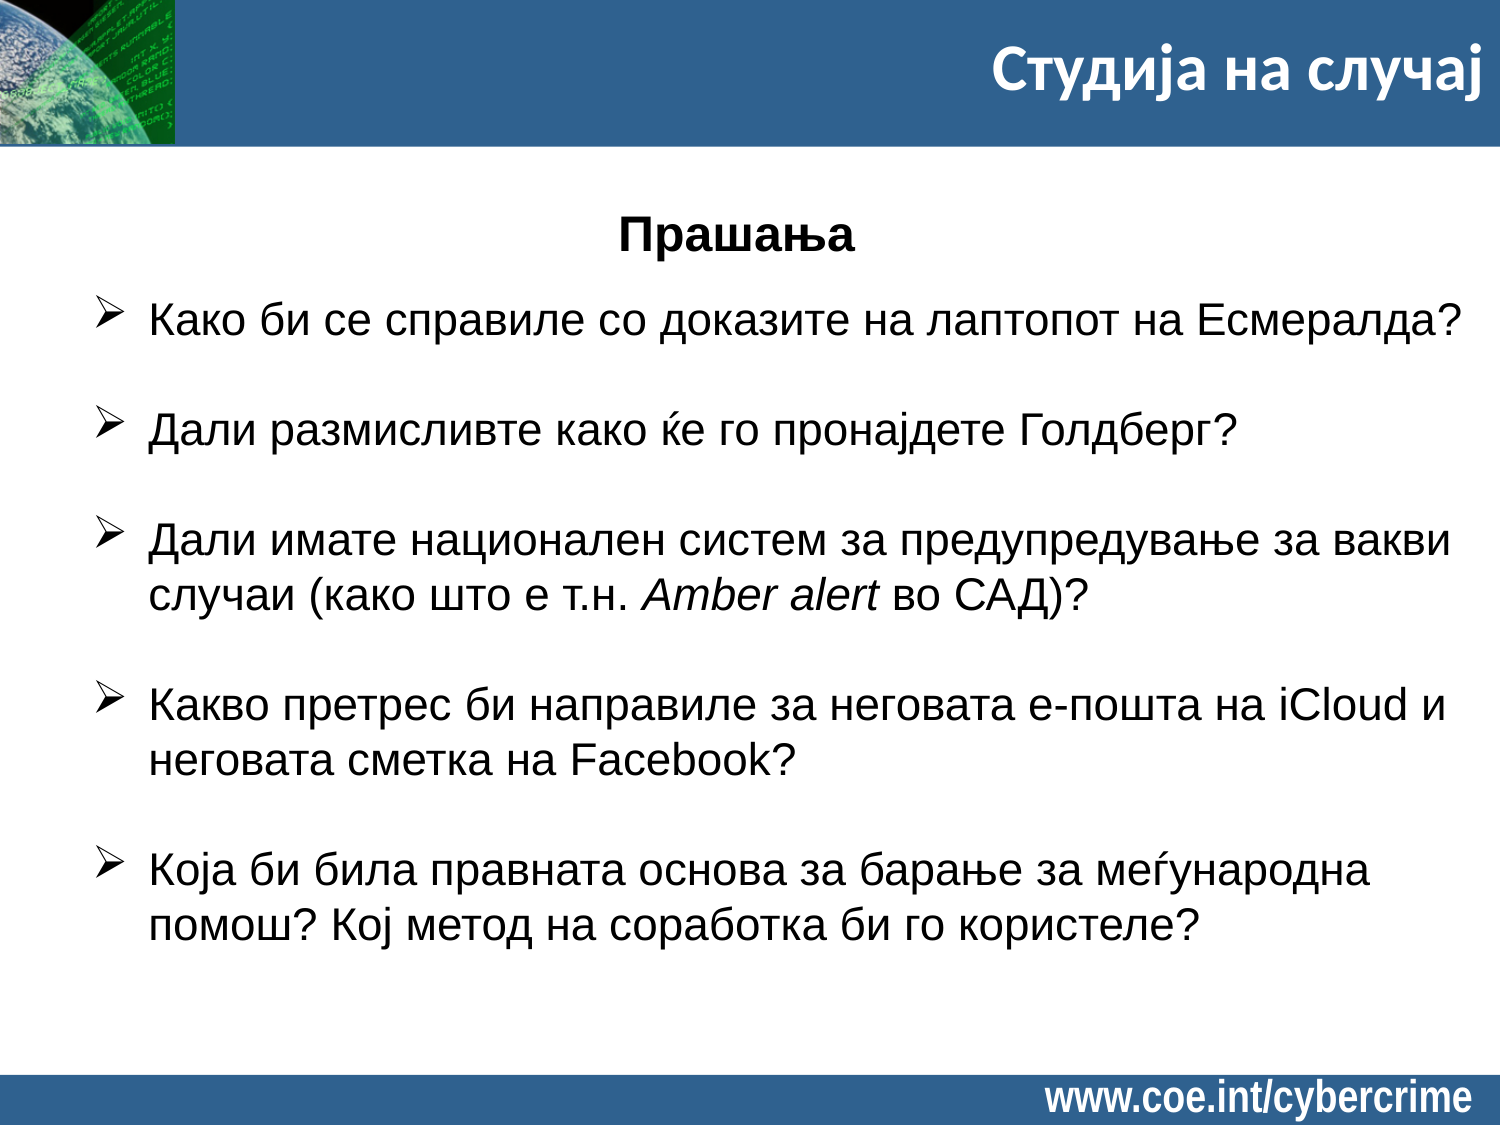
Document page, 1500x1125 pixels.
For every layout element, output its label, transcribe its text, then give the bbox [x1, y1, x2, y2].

text_box Прашања [147, 193, 1135, 269]
text_box [0, 1073, 1030, 1125]
text_box Студија на случај [177, 0, 1500, 149]
text_box Како би се справиле со доказите на лаптопот на Есмералда? Дали размисливте како ќе го пронајдете Голдберг? Дали имате национален систем за предупредување за вакви случаи (како што е т.н. Amber alert во САД)? Какво претрес би направиле за неговата е-пошта на iCloud и неговата сметка на Facebook? Која би била правната основа за барање за меѓународна помош? Кој метод на соработка би го користеле? [77, 282, 1480, 958]
picture [0, 0, 175, 144]
text_box www.coe.int/cybercrime [1030, 1059, 1500, 1125]
